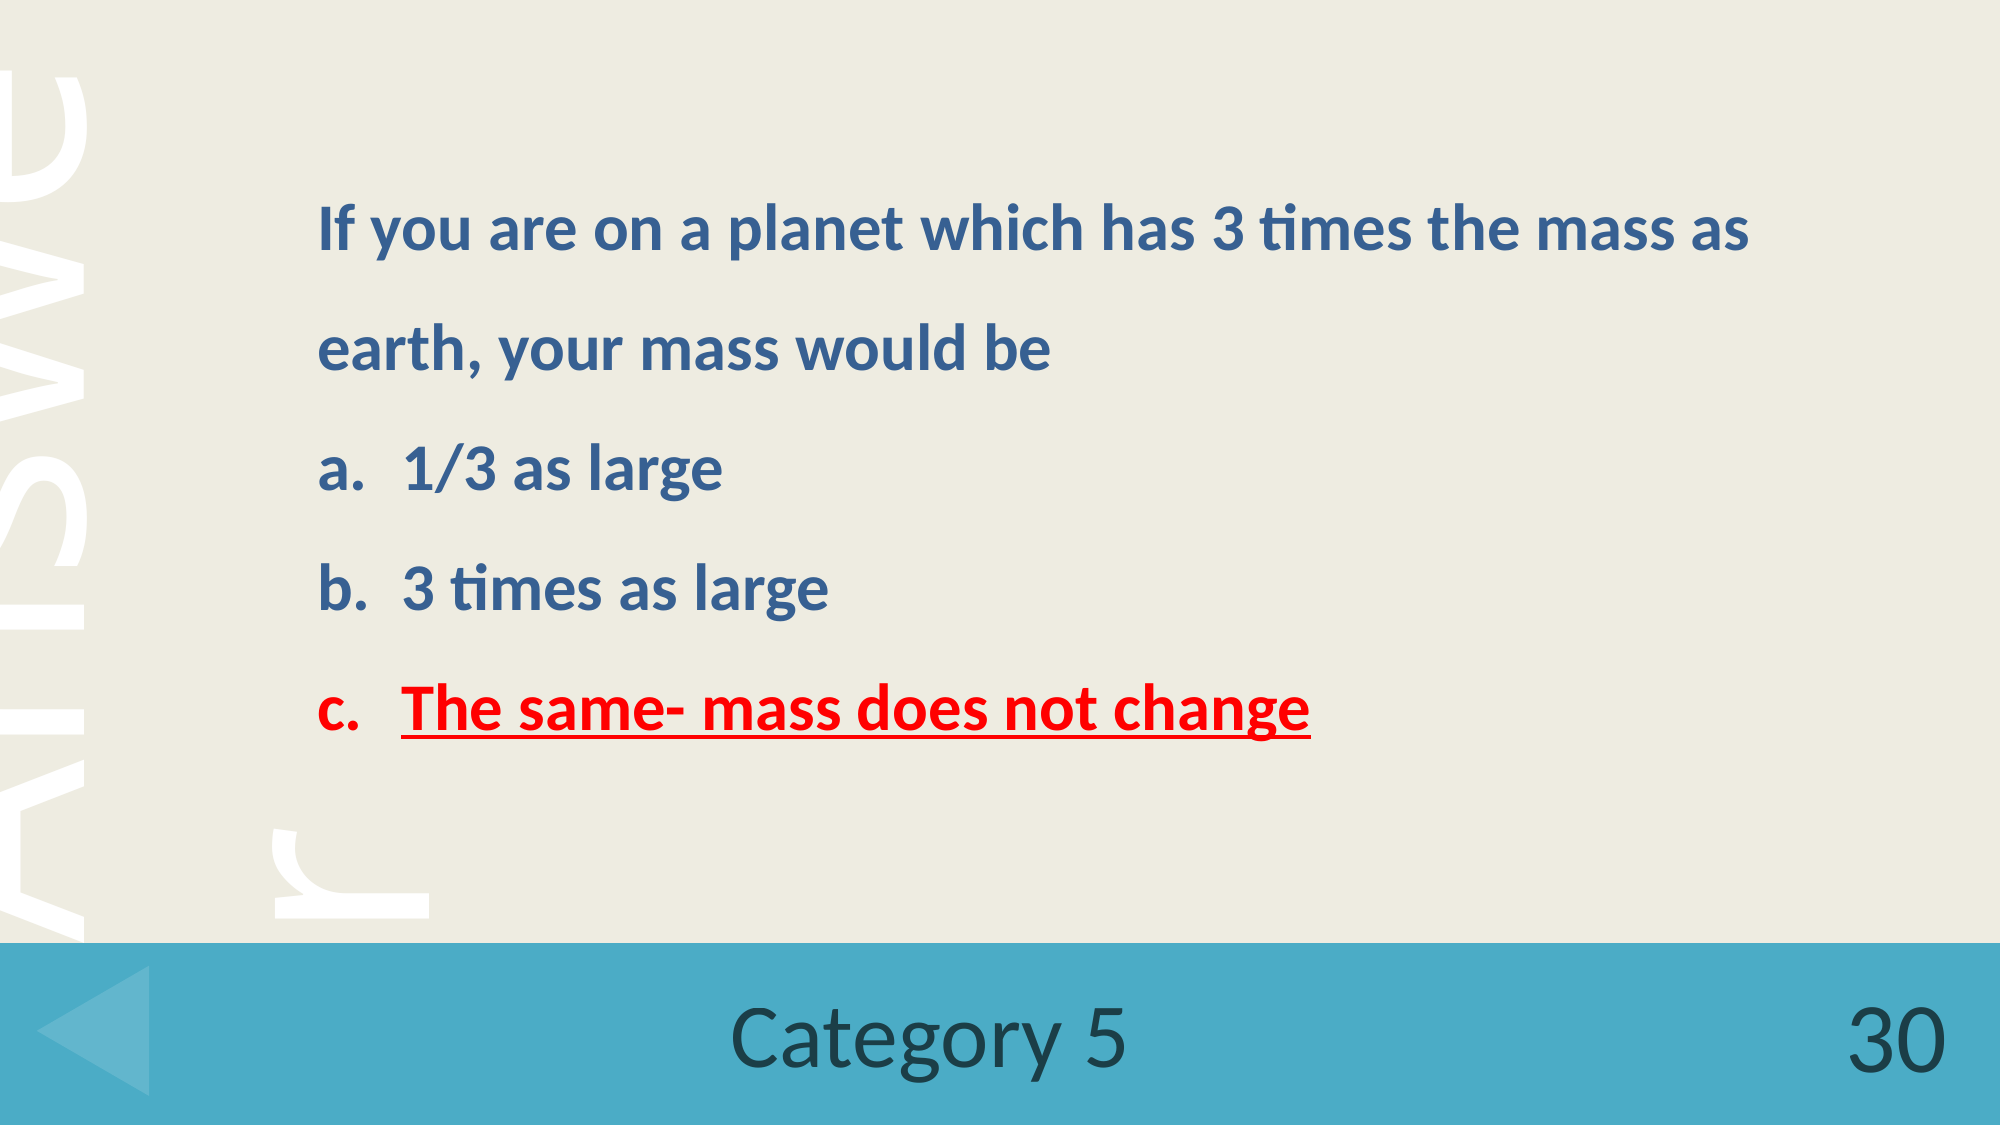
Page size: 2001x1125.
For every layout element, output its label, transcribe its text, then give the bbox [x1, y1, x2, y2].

title Category 5 [30, 937, 1831, 1125]
list If you are on a planet which has 3 times the mass as earth, your mass would be 1/3 as large 3 times as large The same- mass does not change [302, 99, 1943, 908]
list 30 [1831, 967, 1963, 1097]
